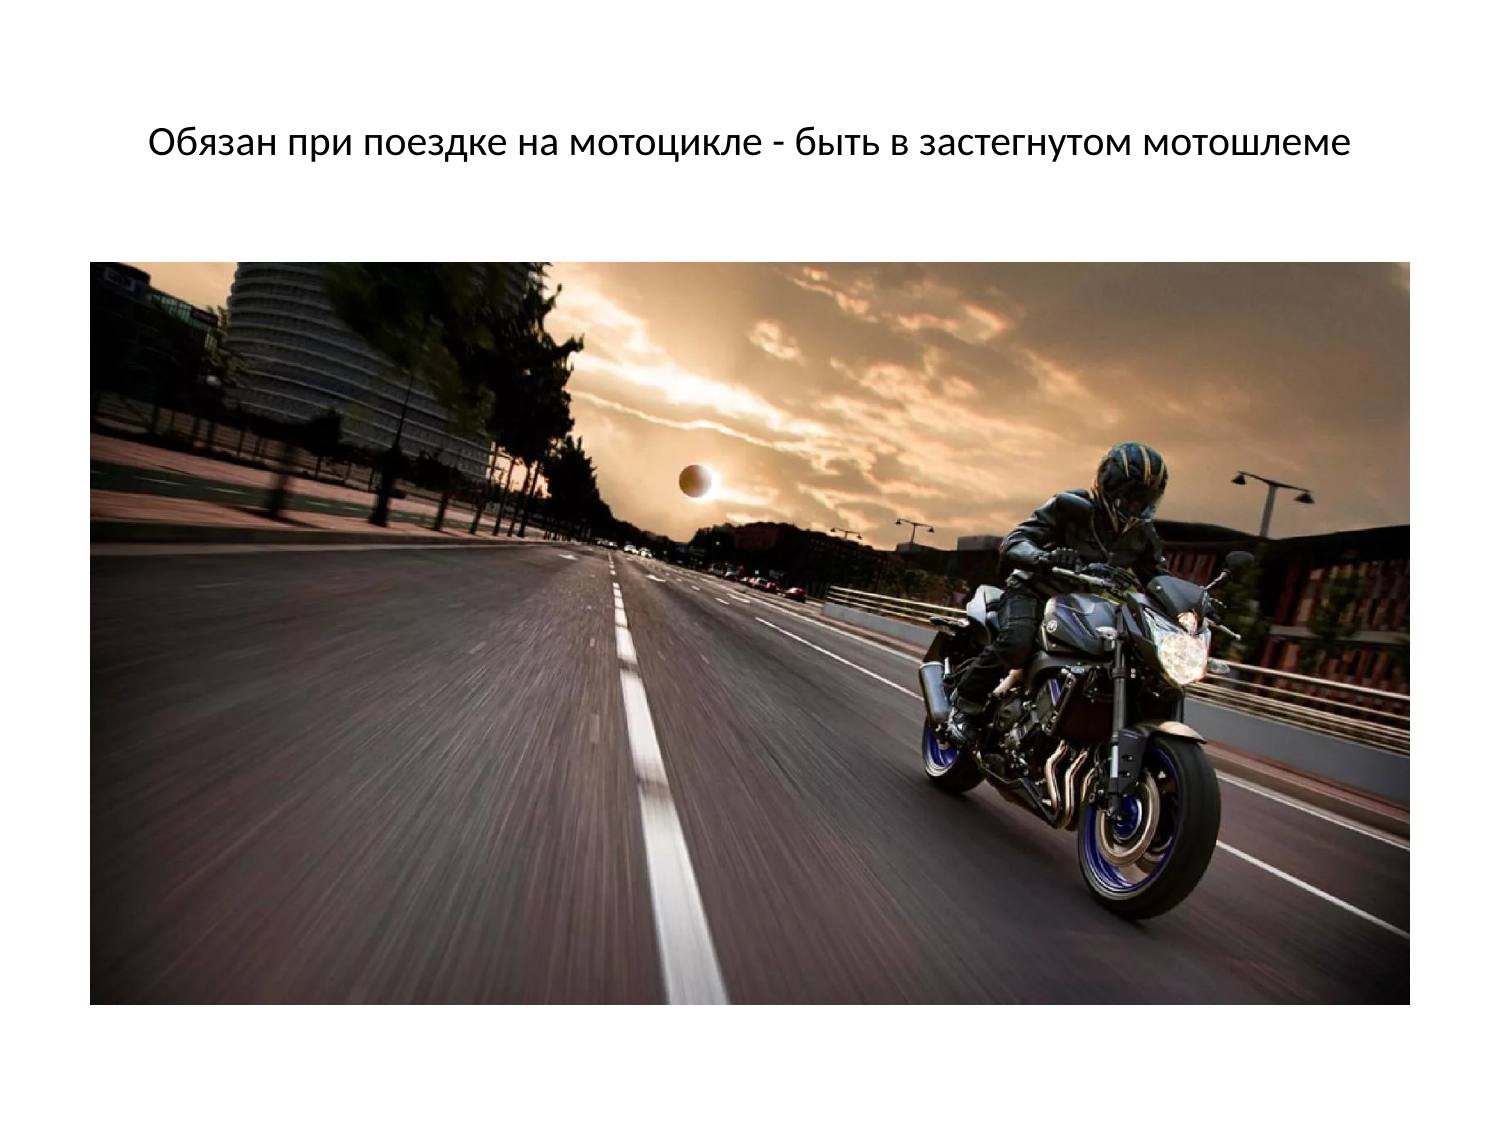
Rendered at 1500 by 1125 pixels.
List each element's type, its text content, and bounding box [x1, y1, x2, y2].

title Обязан при поездке на мотоцикле - быть в застегнутом мотошлеме [75, 45, 1425, 233]
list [89, 262, 1411, 1006]
